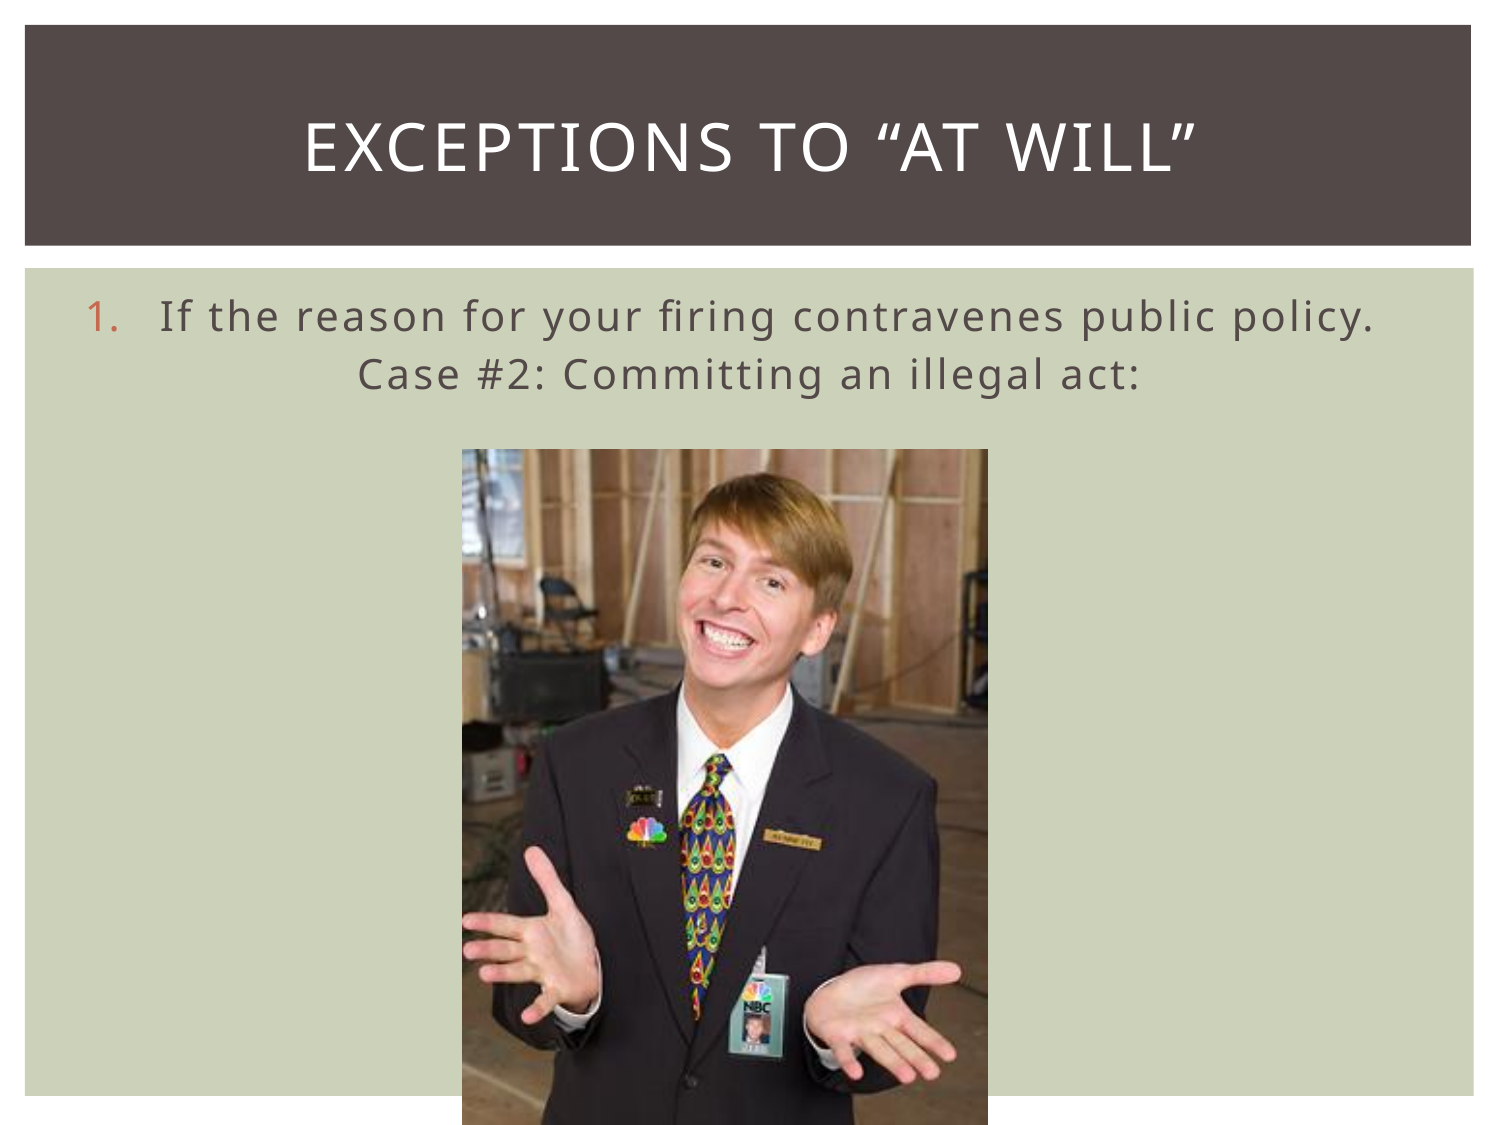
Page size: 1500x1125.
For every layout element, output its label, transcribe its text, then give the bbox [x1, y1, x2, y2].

title Exceptions to “at will” [62, 58, 1438, 232]
list If the reason for your firing contravenes public policy. Case #2: Committing an illegal act: [62, 281, 1442, 1005]
picture [462, 449, 988, 1125]
